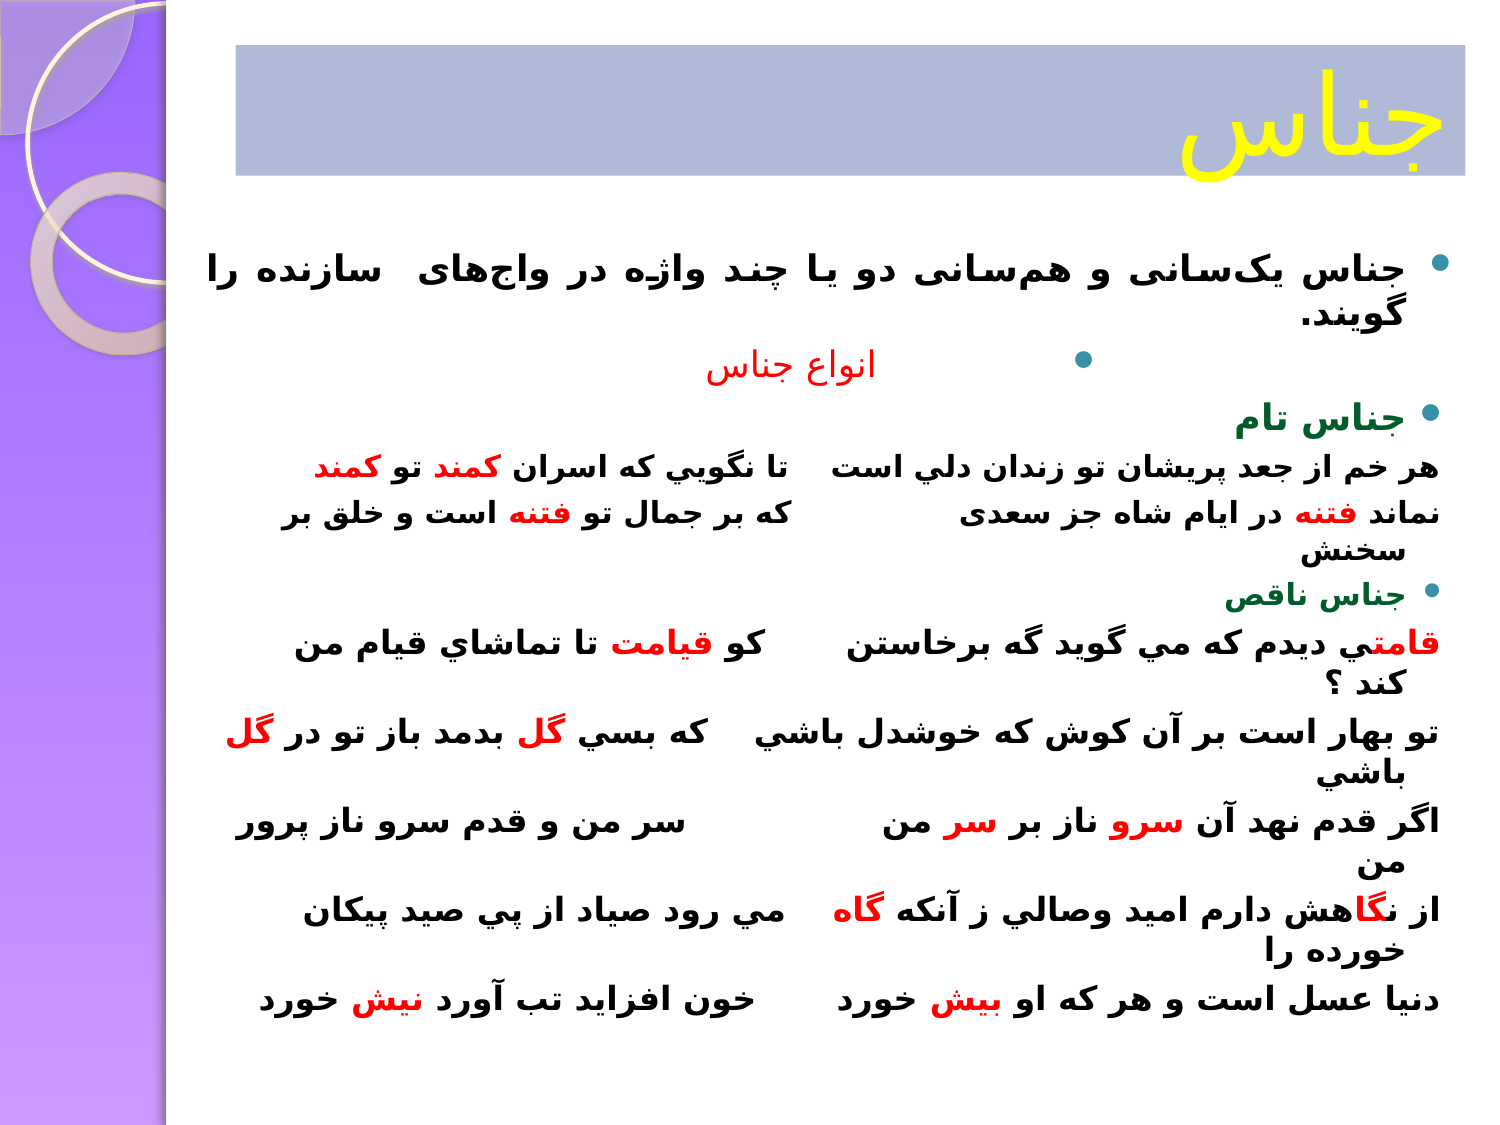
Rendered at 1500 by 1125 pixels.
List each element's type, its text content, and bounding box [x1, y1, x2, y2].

title جناس [235, 45, 1466, 176]
list جناس یک‌سانی و هم‌سانی دو یا چند واژه در واج‌های سازنده را گویند. انواع جناس جناس تام هر خم از جعد پريشان تو زندان دلي است تا نگويي كه اسران كمند تو كمند نماند فتنه در ایام شاه جز سعدی كه بر جمال تو فتنه است و خلق بر سخنش جناس ناقص قامتي ديدم كه مي گويد گه برخاستن كو قيامت تا تماشاي قيام من كند ؟ تو بهار است بر آن كوش كه خوشدل باشي كه بسي گل بدمد باز تو در گل باشي اگر قدم نهد آن سرو ناز بر سر من سر من و قدم سرو ناز پرور من از نگاهش دارم اميد وصالي ز آنكه گاه مي رود صياد از پي صيد پيكان خورده را دنيا عسل است و هر كه او بيش خورد خون افزايد تب آورد نيش خورد [187, 237, 1466, 1025]
